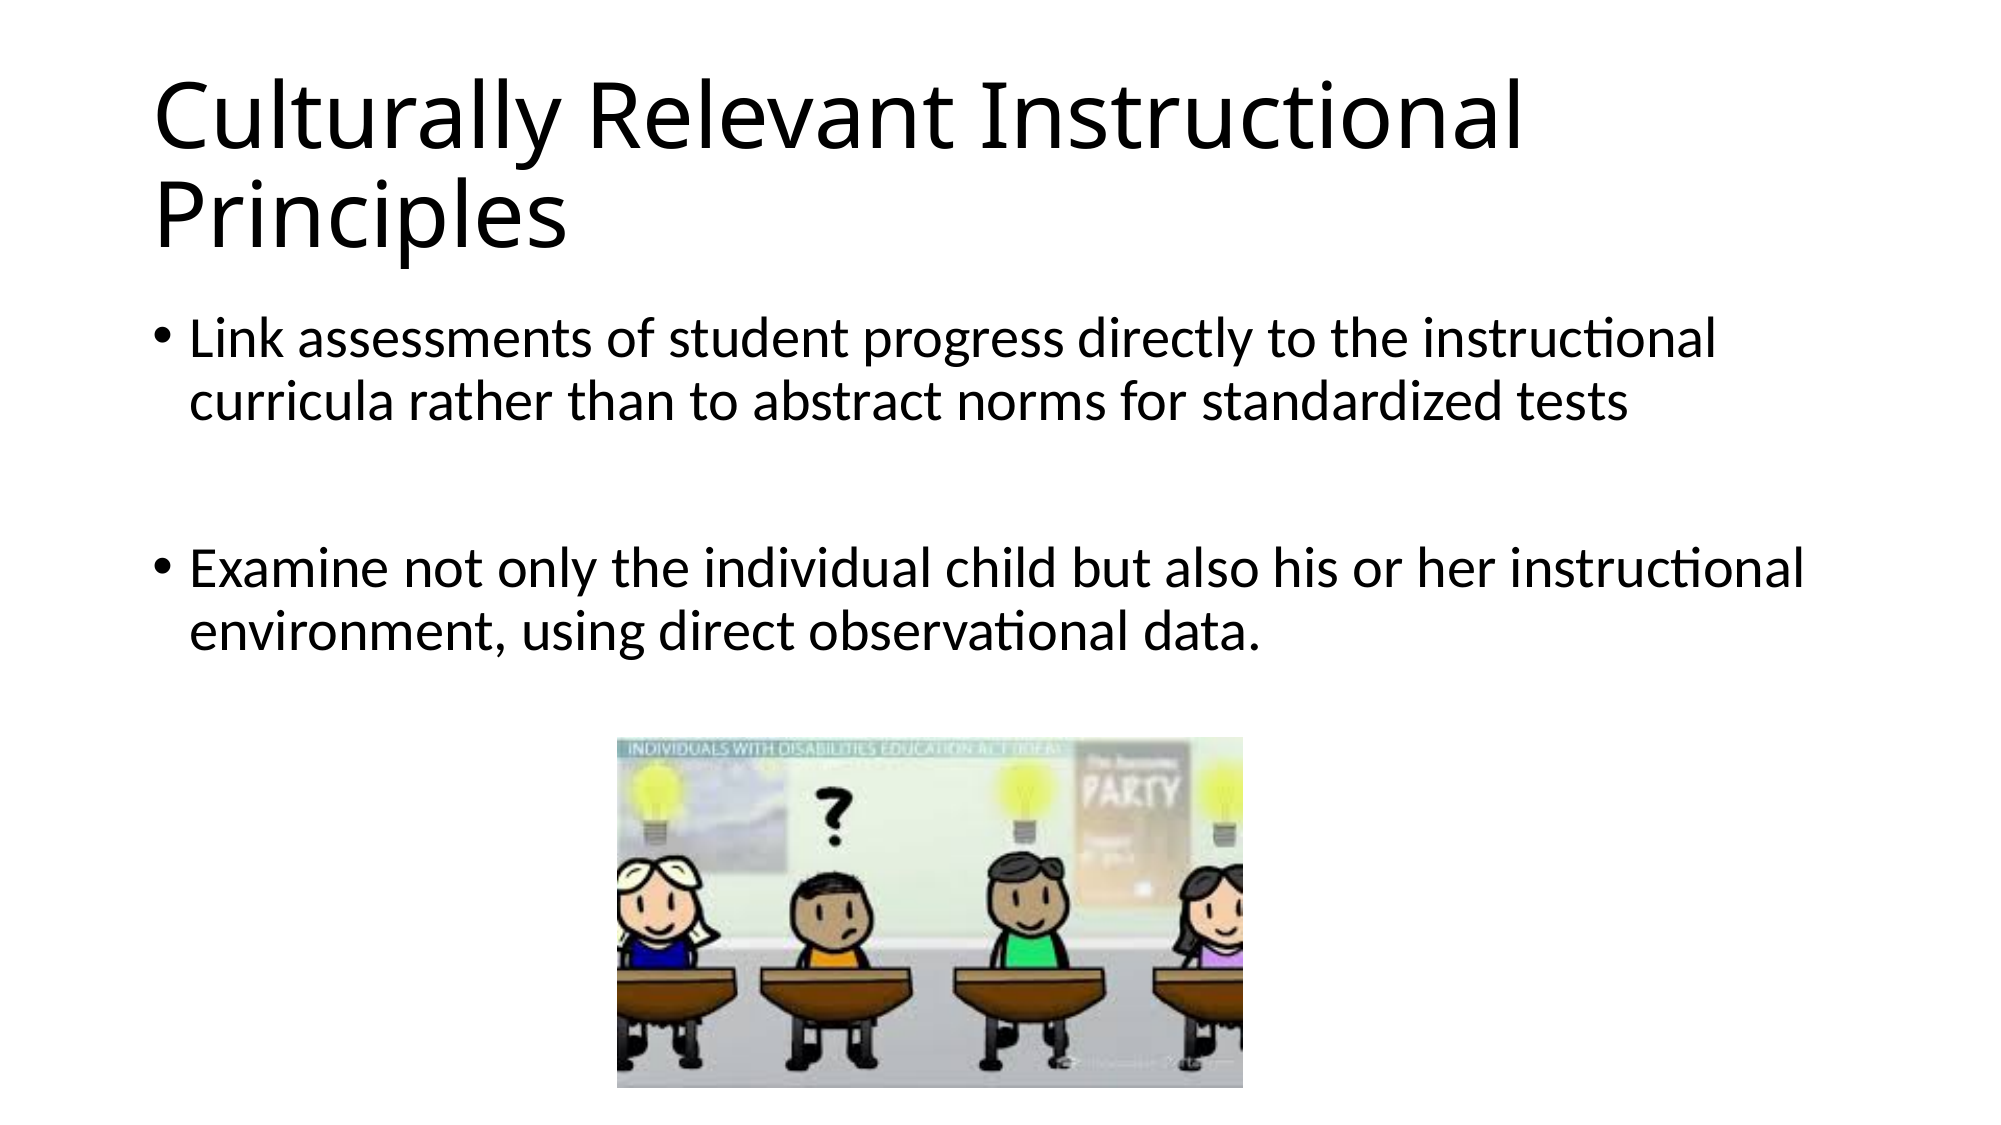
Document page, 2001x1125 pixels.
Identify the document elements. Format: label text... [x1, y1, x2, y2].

title Culturally Relevant Instructional Principles [137, 59, 1863, 278]
list Link assessments of student progress directly to the instructional curricula rather than to abstract norms for standardized tests Examine not only the individual child but also his or her instructional environment, using direct observational data. [137, 299, 1863, 1014]
picture [617, 737, 1243, 1088]
